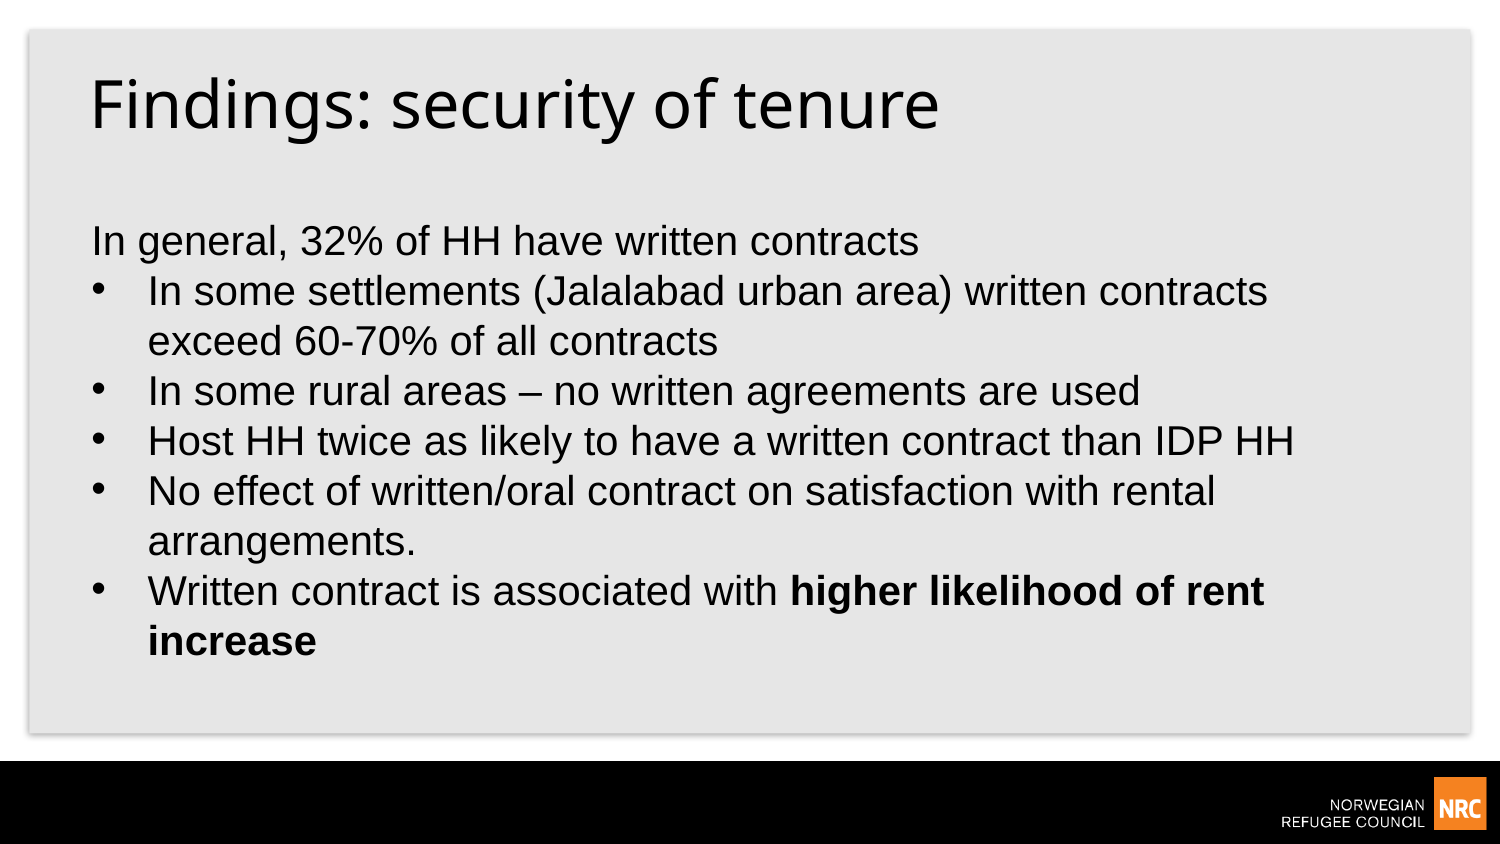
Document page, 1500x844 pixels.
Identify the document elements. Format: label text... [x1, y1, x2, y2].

subtitle In general, 32% of HH have written contracts In some settlements (Jalalabad urban area) written contracts exceed 60-70% of all contracts In some rural areas – no written agreements are used Host HH twice as likely to have a written contract than IDP HH No effect of written/oral contract on satisfaction with rental arrangements. Written contract is associated with higher likelihood of rent increase [76, 206, 1425, 689]
title Findings: security of tenure [75, 54, 1425, 196]
